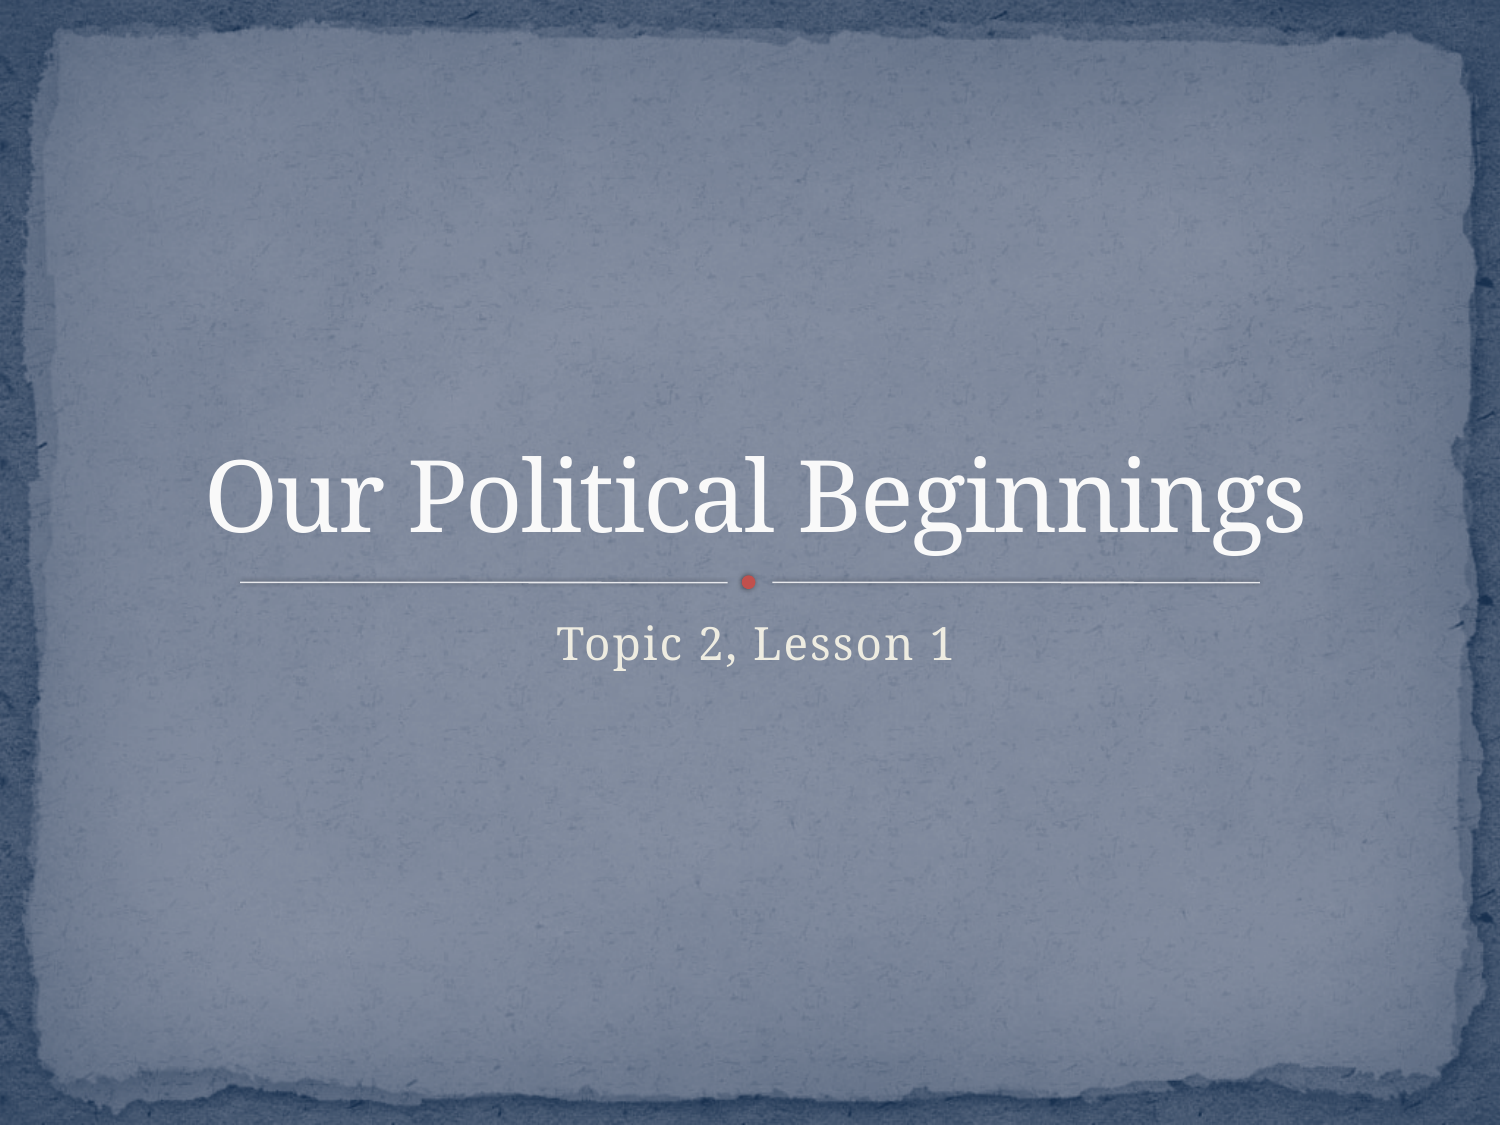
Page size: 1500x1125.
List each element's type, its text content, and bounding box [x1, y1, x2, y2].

subtitle Topic 2, Lesson 1 [75, 606, 1438, 795]
title Our Political Beginnings [74, 235, 1438, 561]
